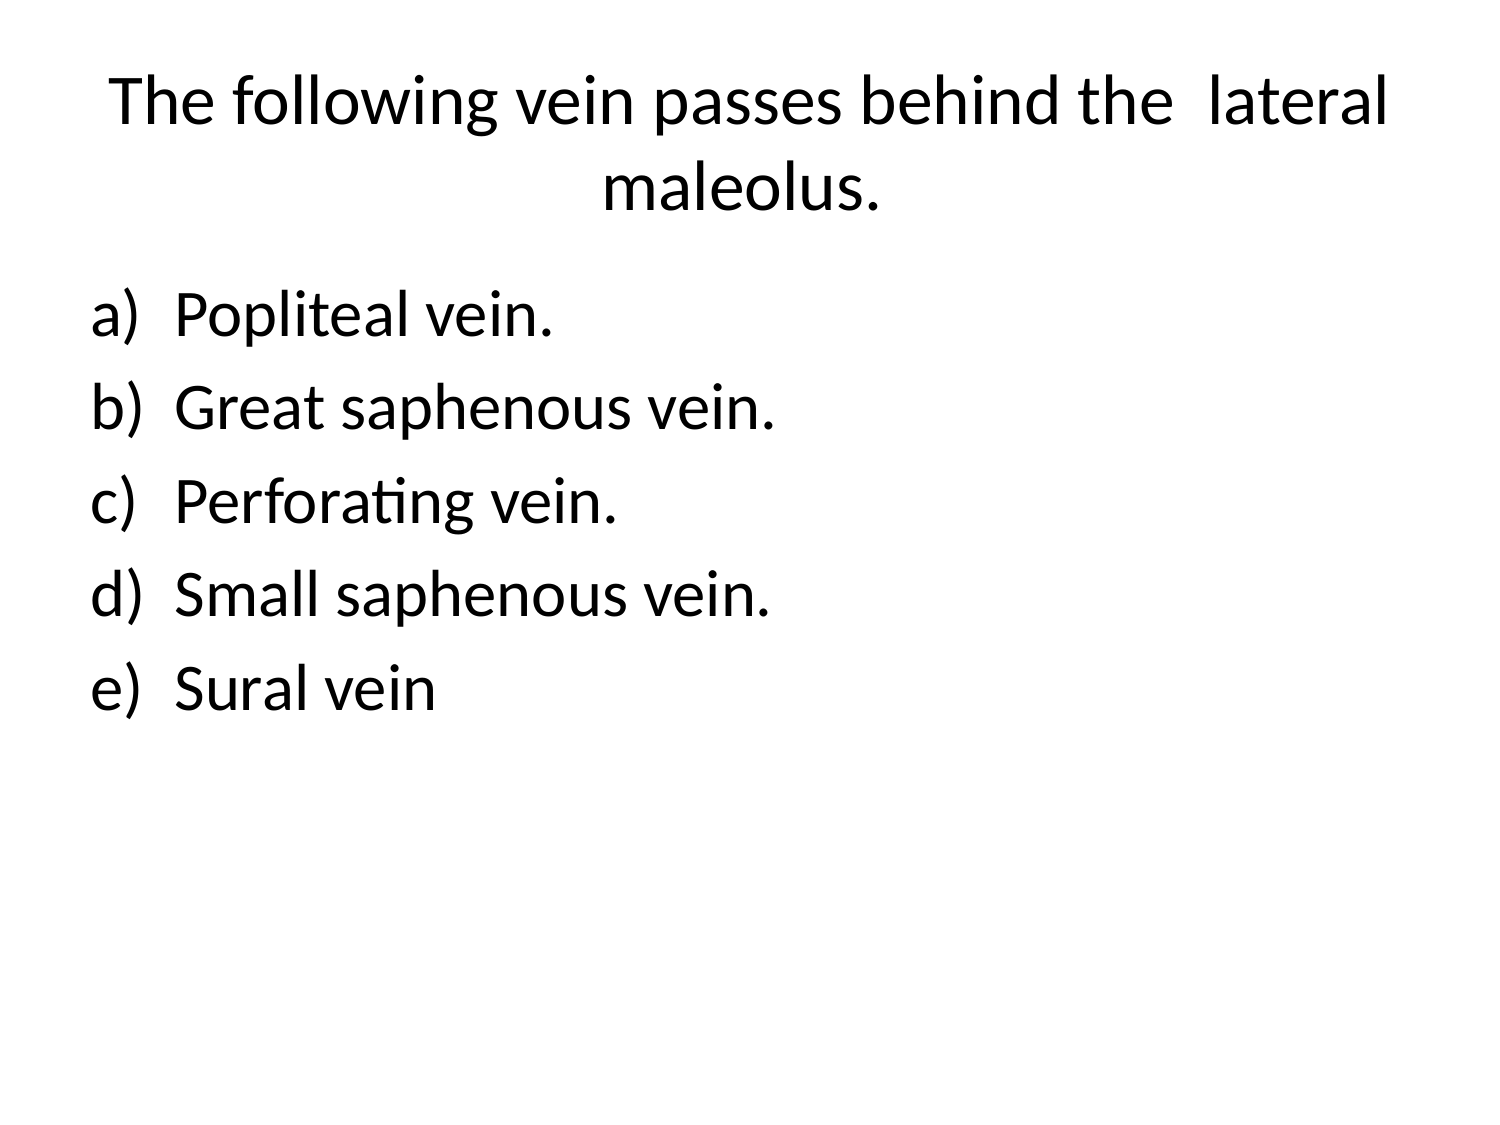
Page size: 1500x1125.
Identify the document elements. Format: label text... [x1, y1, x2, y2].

list Popliteal vein. Great saphenous vein. Perforating vein. Small saphenous vein. Sural vein [75, 262, 1425, 1005]
title The following vein passes behind the lateral maleolus. [75, 45, 1425, 233]
